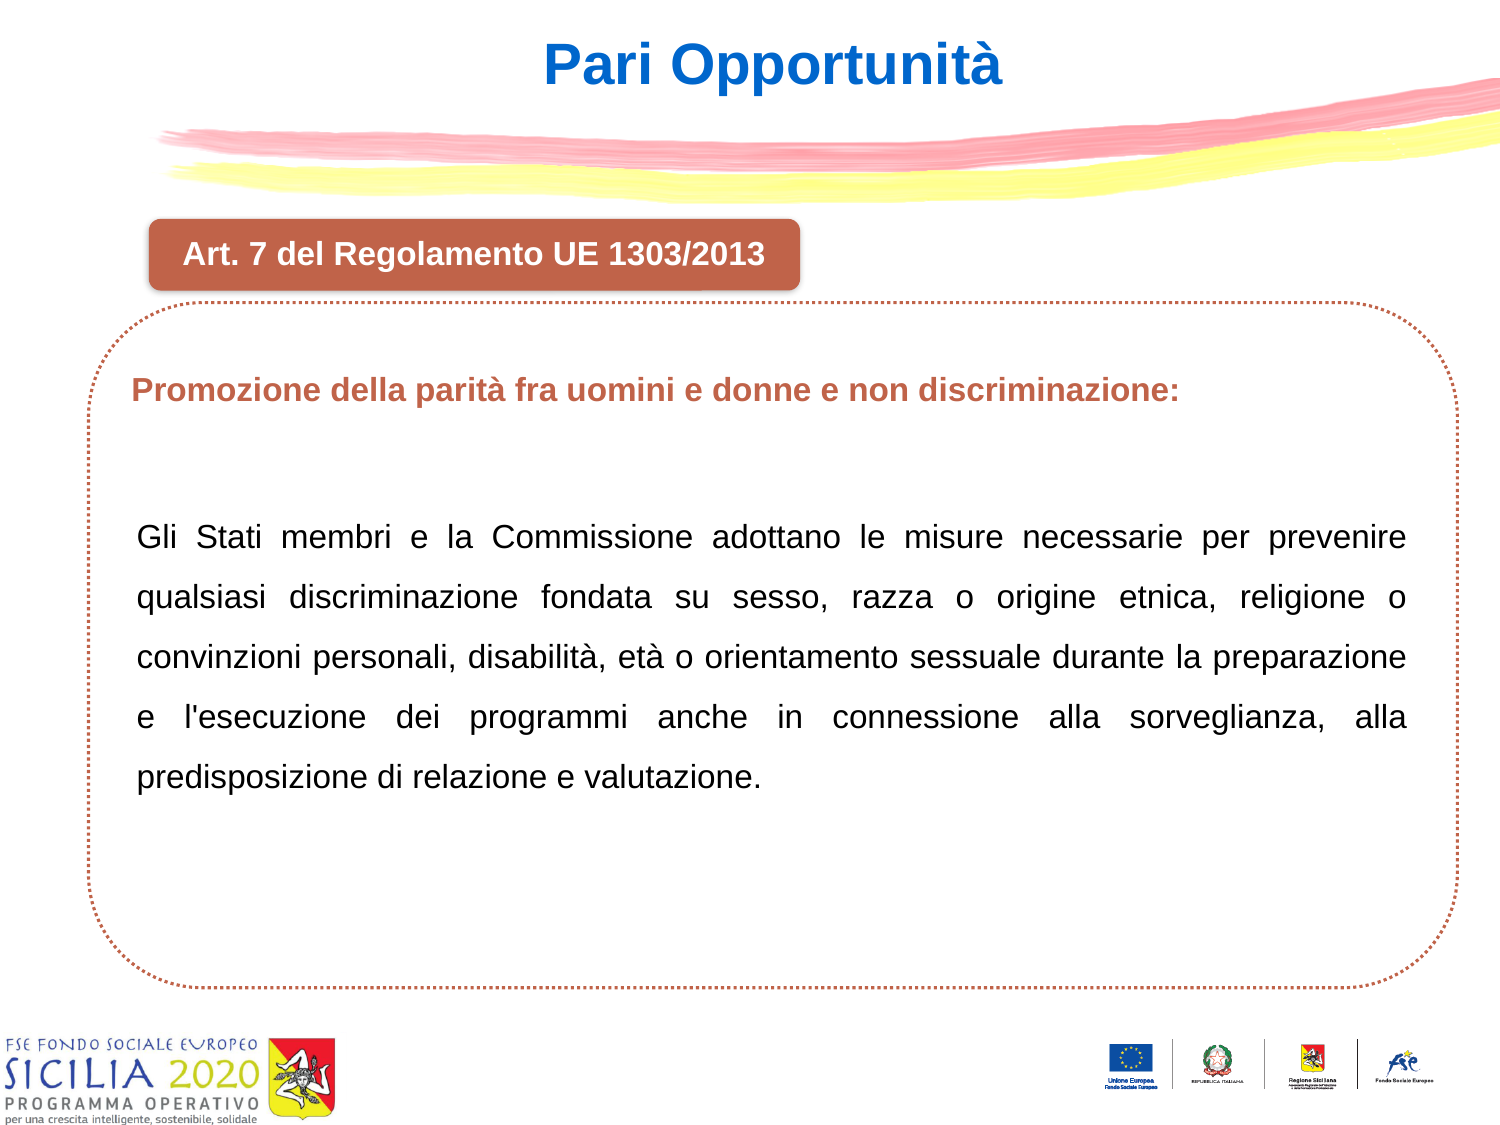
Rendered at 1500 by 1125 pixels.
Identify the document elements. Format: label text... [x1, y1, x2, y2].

picture [1080, 1034, 1447, 1107]
text_box [41, 267, 1317, 401]
picture [100, 77, 1500, 209]
text_box Pari Opportunità [47, 19, 1500, 104]
text_box Promozione della parità fra uomini e donne e non discriminazione: [116, 361, 1235, 456]
text_box Gli Stati membri e la Commissione adottano le misure necessarie per prevenire qualsiasi discriminazione fondata su sesso, razza o origine etnica, religione o convinzioni personali, disabilità, età o orientamento sessuale durante la preparazione e l'esecuzione dei programmi anche in connessione alla sorveglianza, alla predisposizione di relazione e valutazione. [86, 300, 1460, 990]
text_box Art. 7 del Regolamento UE 1303/2013 [148, 218, 801, 291]
picture [0, 1031, 348, 1125]
